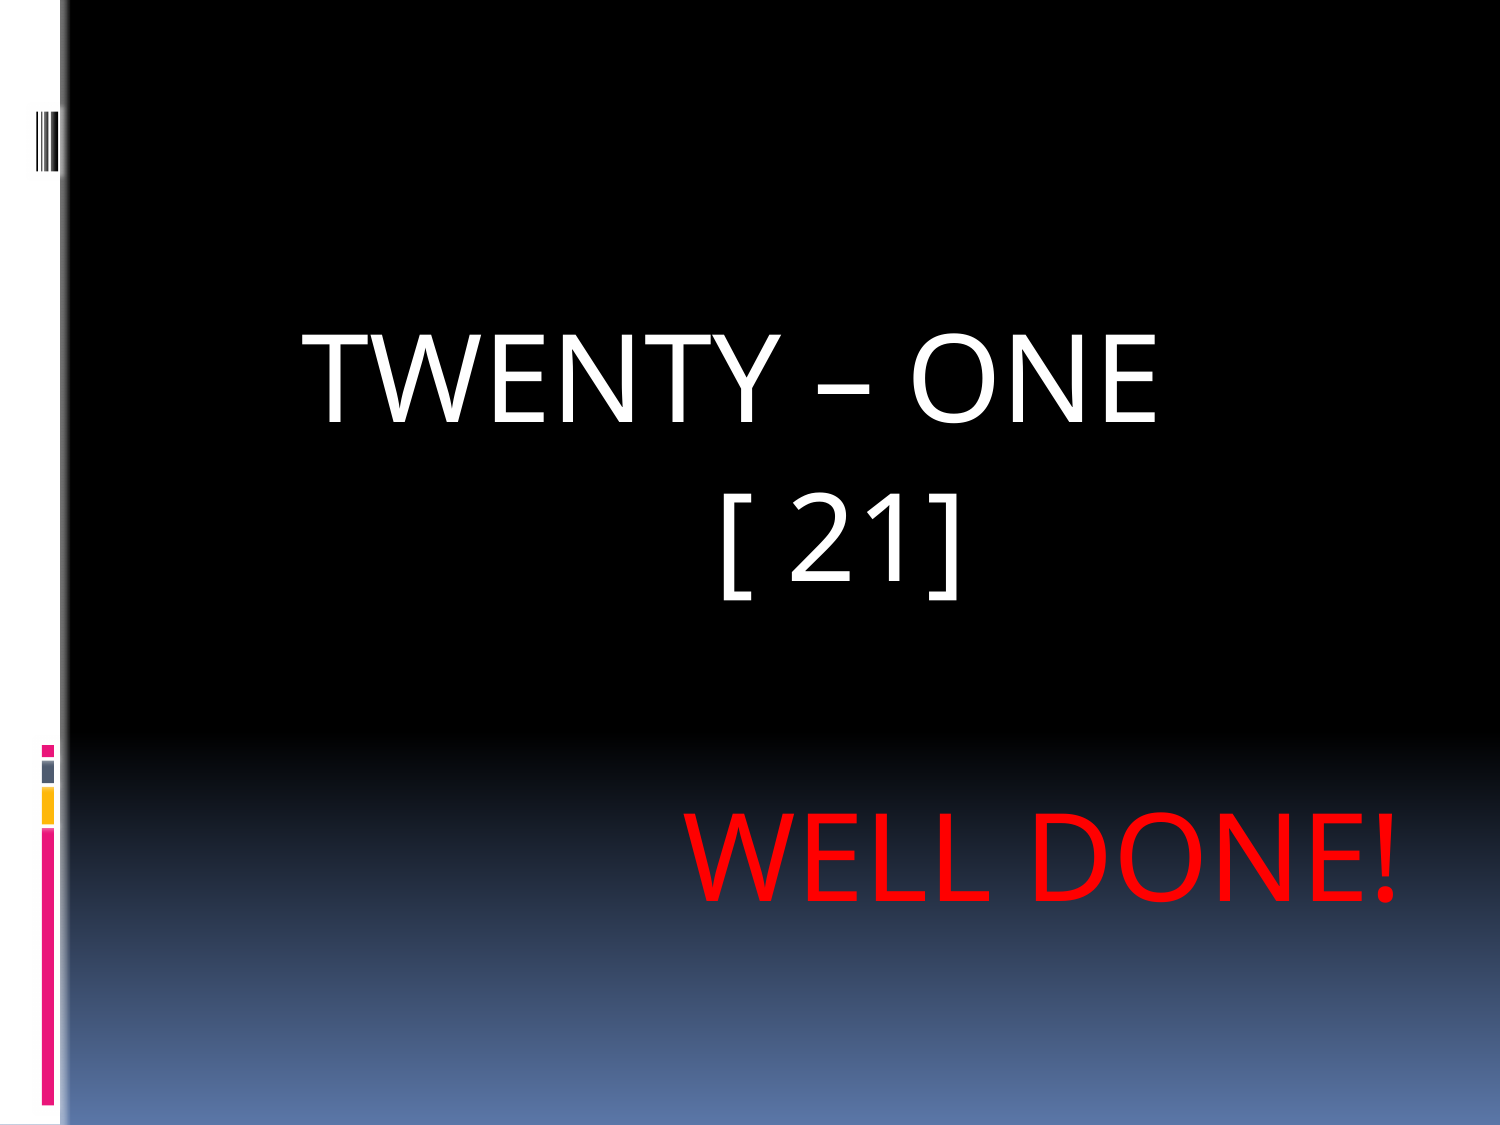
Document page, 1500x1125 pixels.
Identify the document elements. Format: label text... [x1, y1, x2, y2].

list TWENTY – ONE [ 21] WELL DONE! [150, 292, 1425, 1043]
